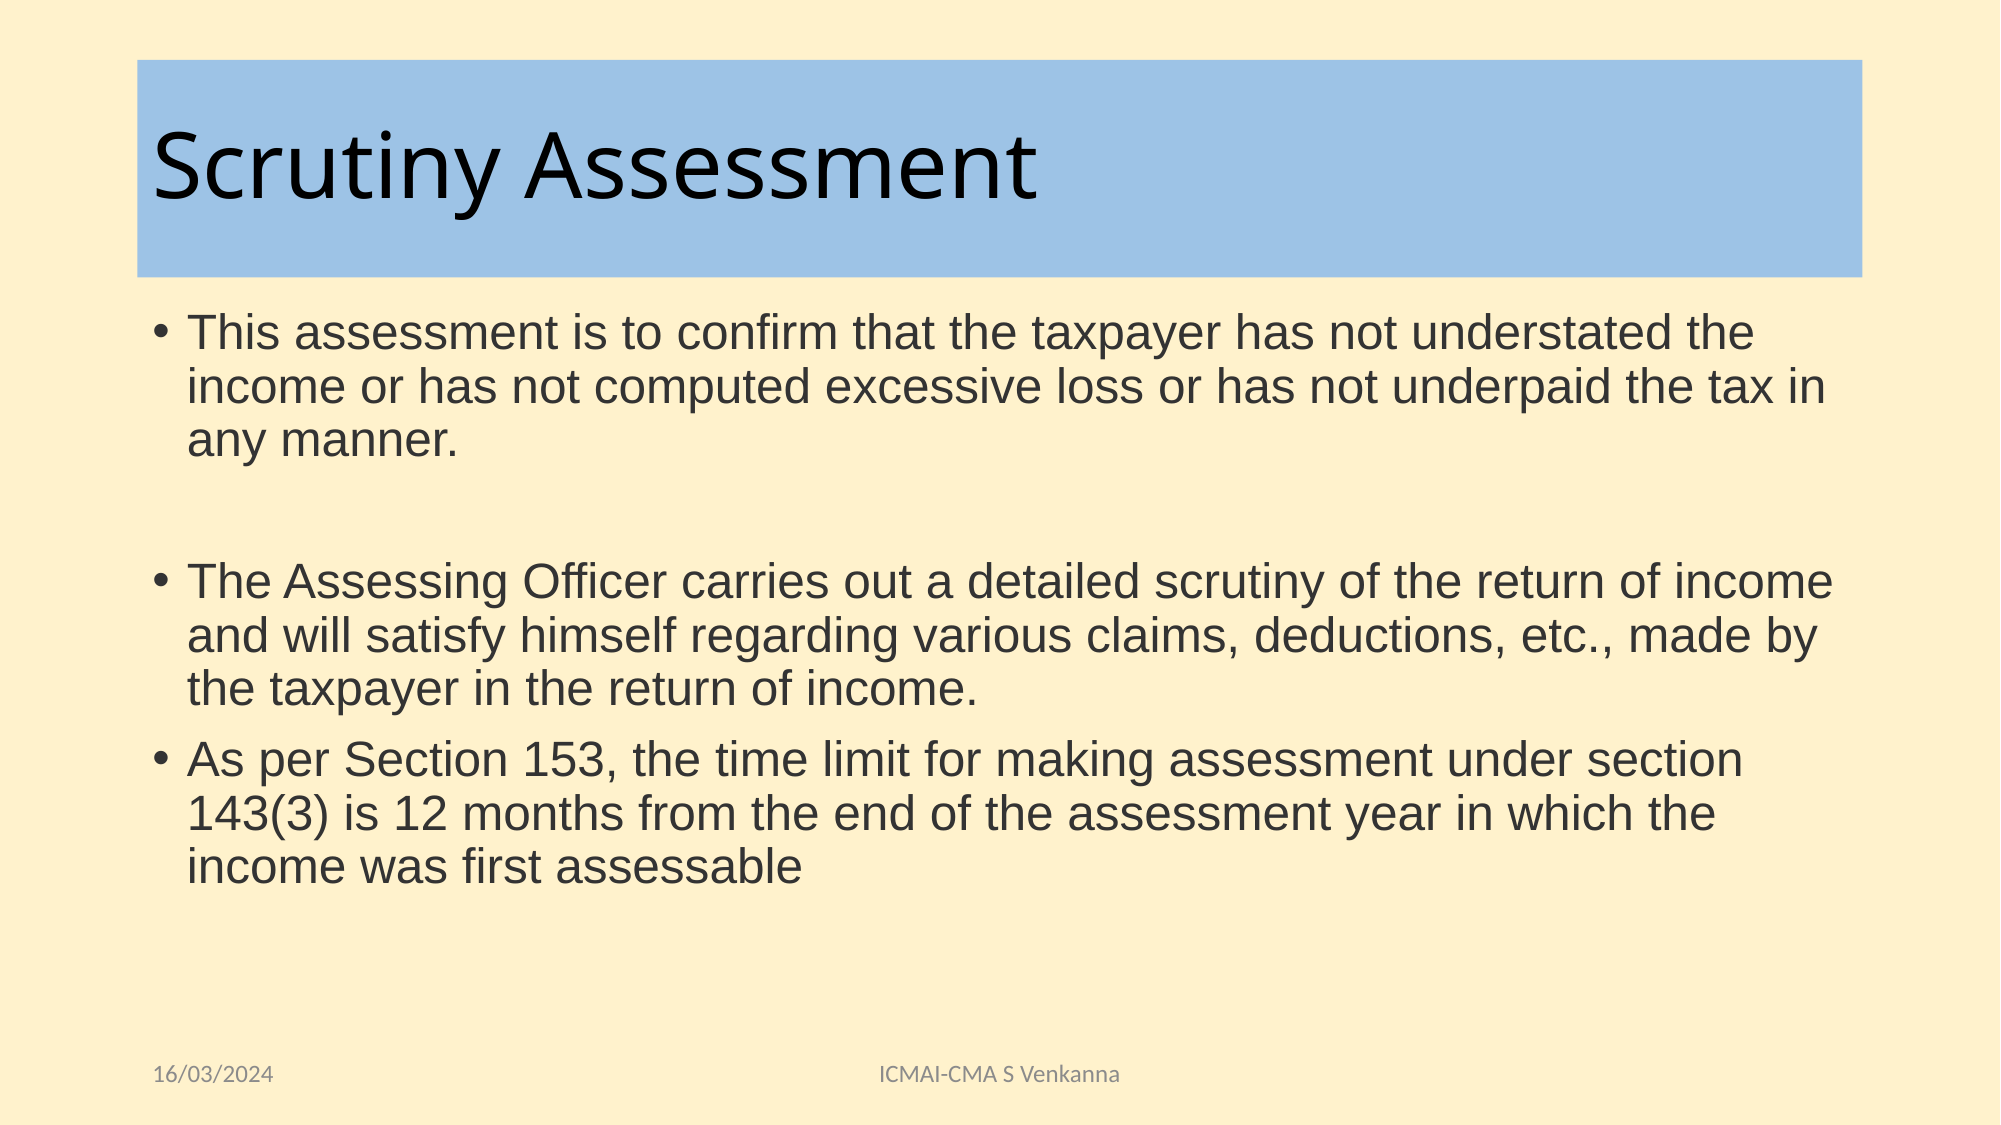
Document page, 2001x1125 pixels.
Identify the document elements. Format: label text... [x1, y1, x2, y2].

footer ICMAI-CMA S Venkanna [662, 1042, 1338, 1103]
list This assessment is to confirm that the taxpayer has not understated the income or has not computed excessive loss or has not underpaid the tax in any manner. The Assessing Officer carries out a detailed scrutiny of the return of income and will satisfy himself regarding various claims, deductions, etc., made by the taxpayer in the return of income. As per Section 153, the time limit for making assessment under section 143(3) is 12 months from the end of the assessment year in which the income was first assessable [137, 299, 1863, 1014]
title Scrutiny Assessment [137, 59, 1863, 278]
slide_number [137, 1042, 588, 1103]
